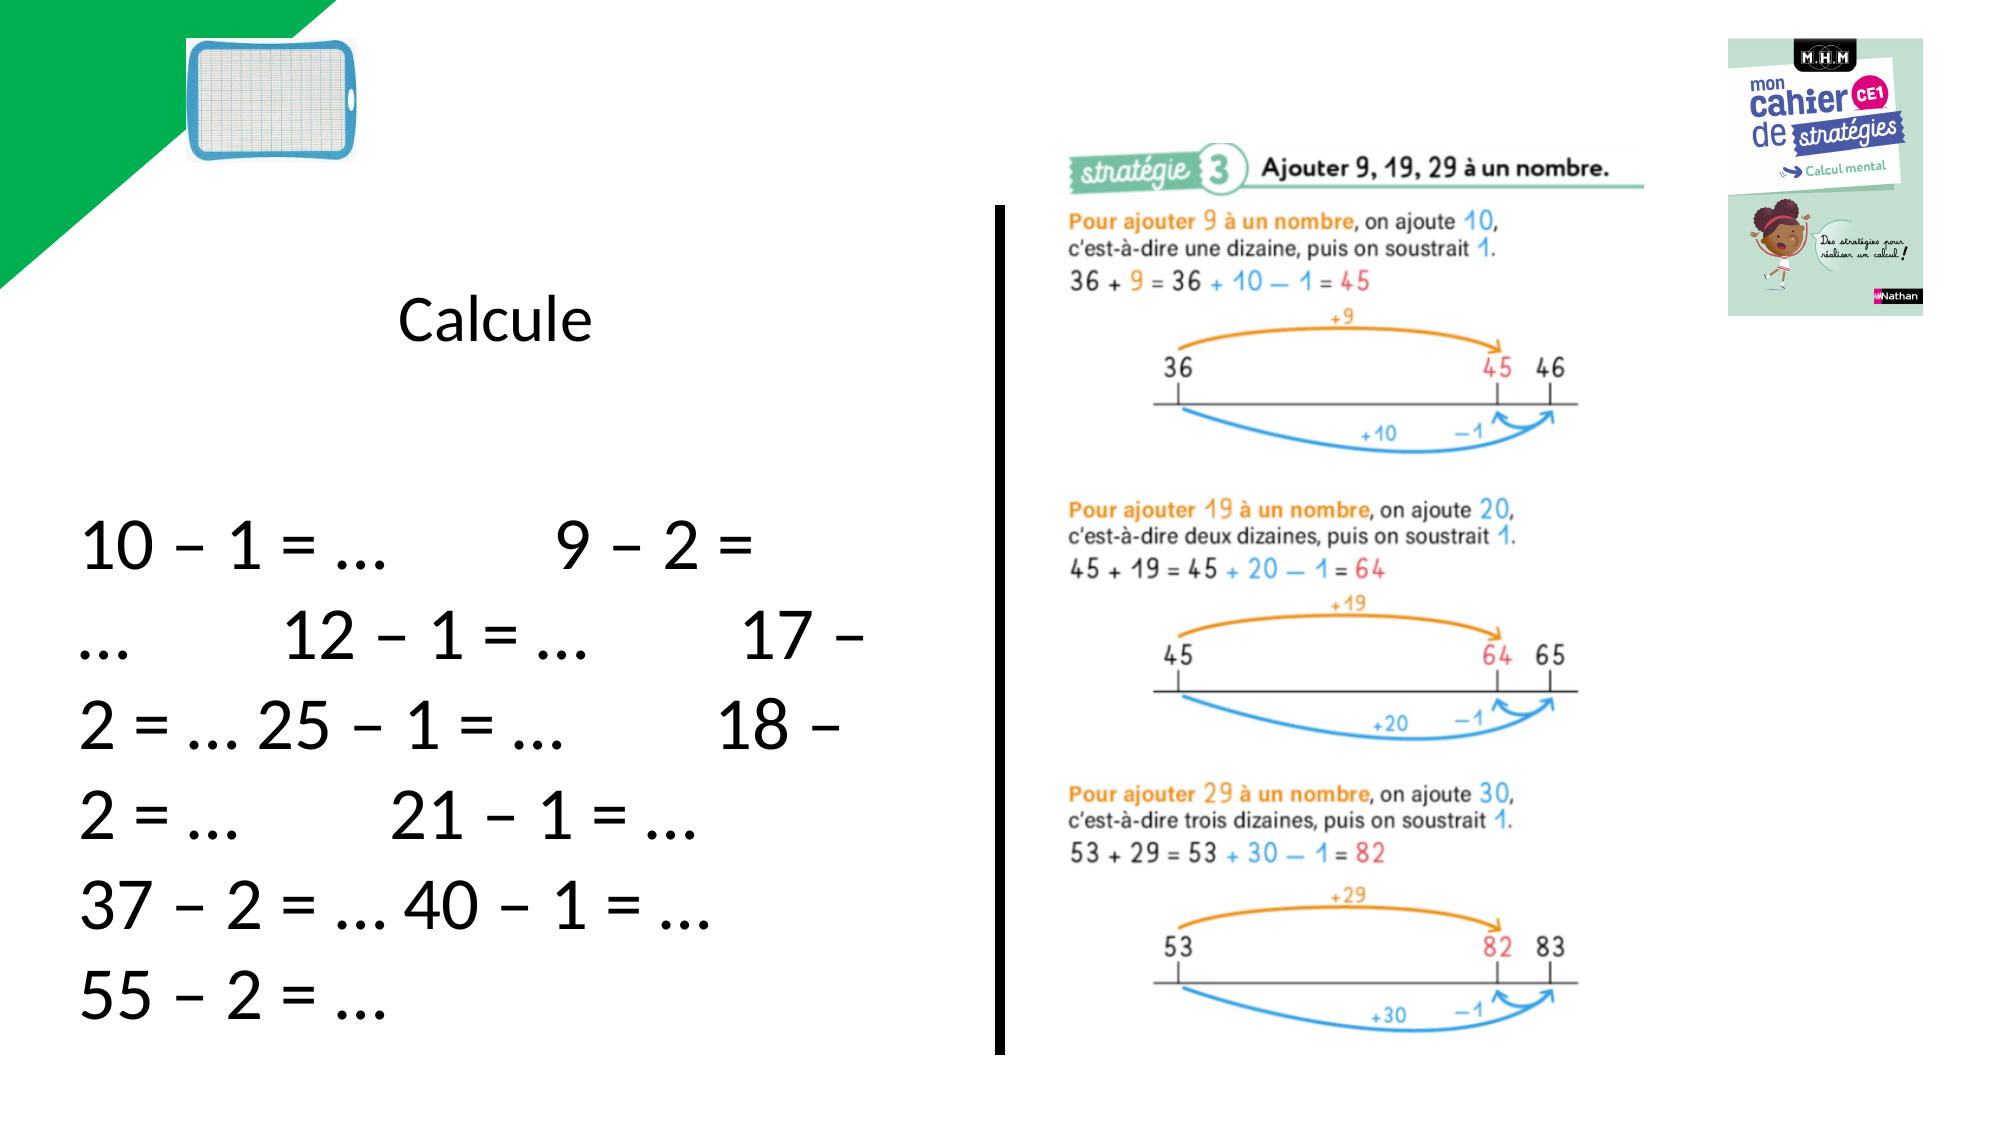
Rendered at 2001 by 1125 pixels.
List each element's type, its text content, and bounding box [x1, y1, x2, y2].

text_box [0, 0, 337, 290]
picture [186, 38, 357, 163]
text_box 10 – 1 = … 9 – 2 = … 12 – 1 = … 17 – 2 = … 25 – 1 = … 18 – 2 = … 21 – 1 = … 37 – 2 = … 40 – 1 = … 55 – 2 = … [63, 487, 902, 1042]
picture [1065, 143, 1644, 1036]
picture [1728, 38, 1923, 316]
text_box Calcule [384, 267, 646, 362]
